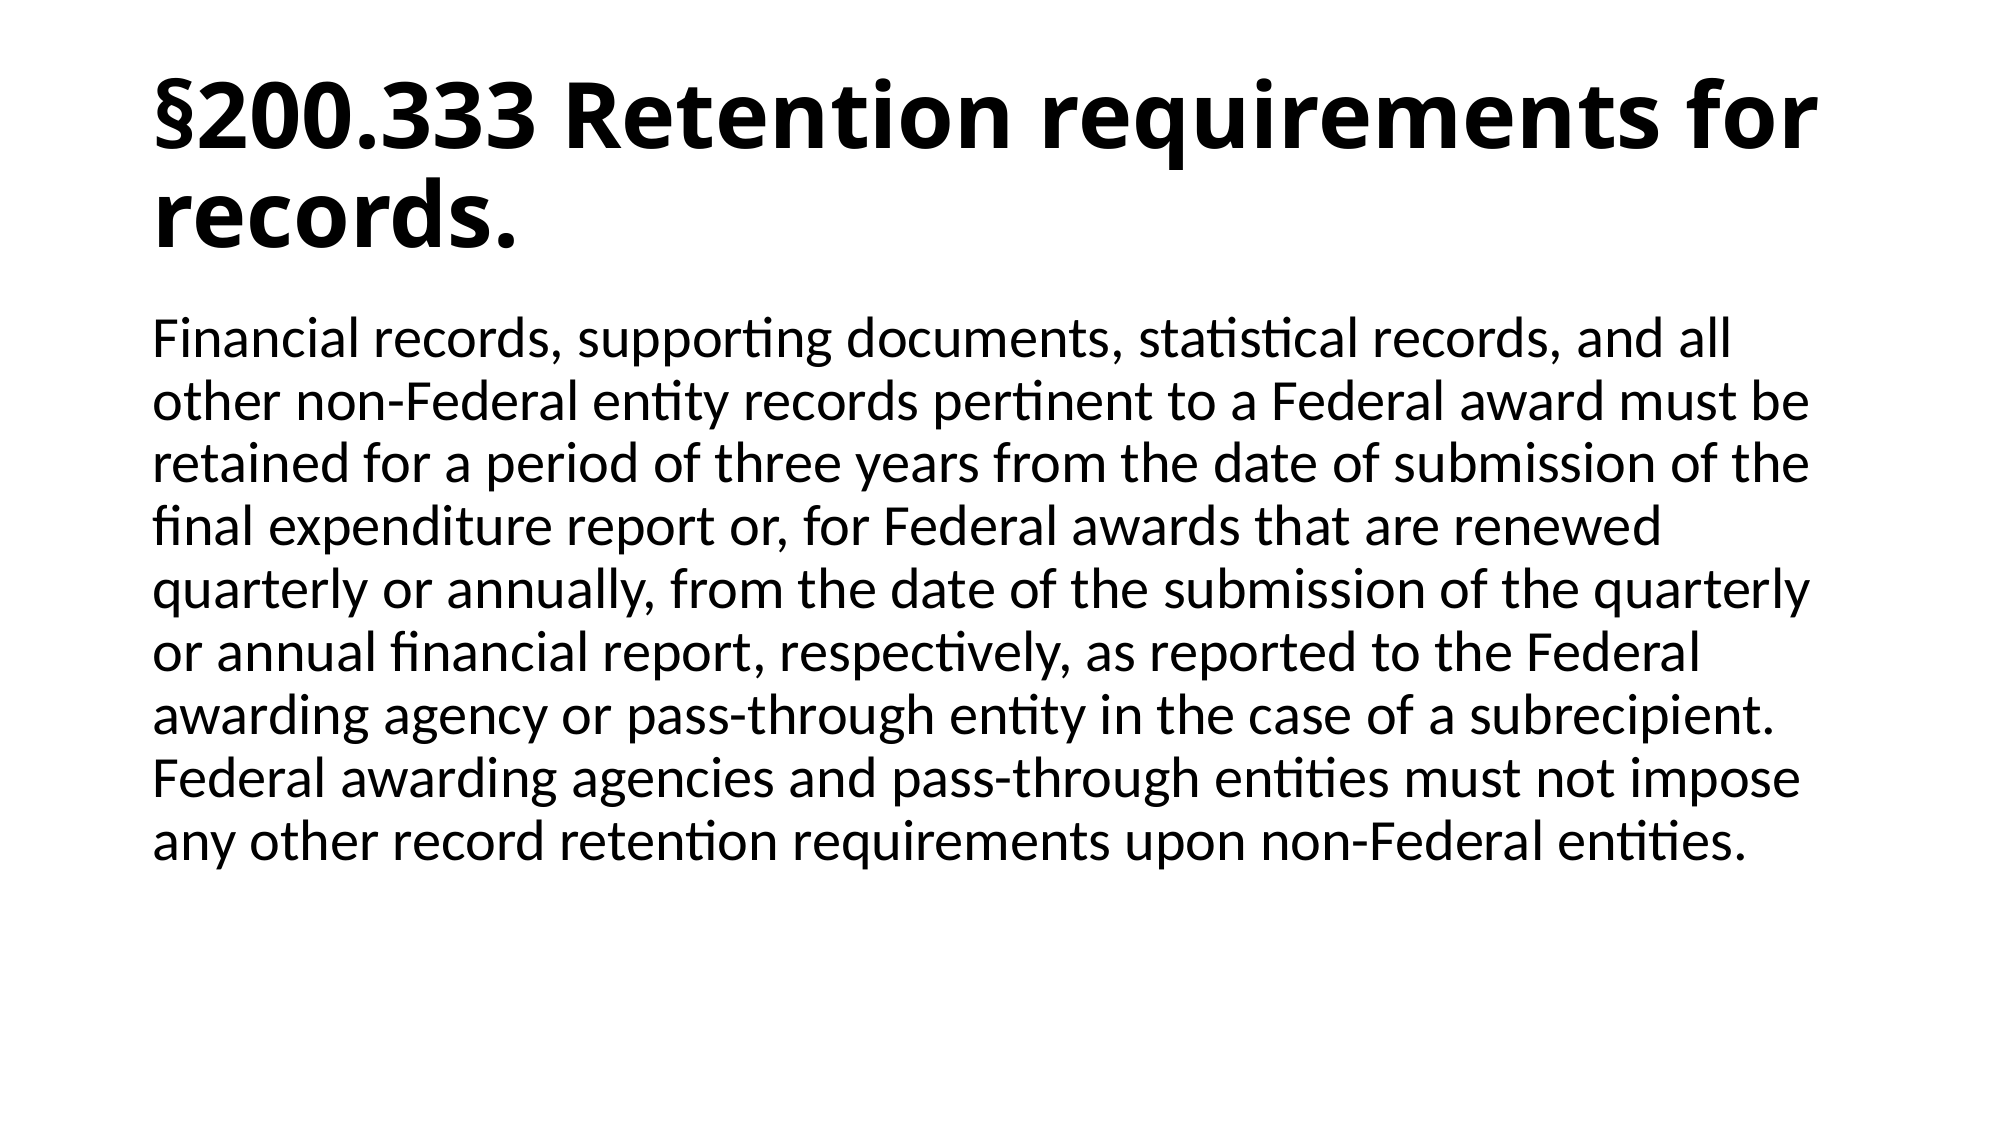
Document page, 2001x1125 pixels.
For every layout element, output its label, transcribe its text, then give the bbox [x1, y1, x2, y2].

list Financial records, supporting documents, statistical records, and all other non-Federal entity records pertinent to a Federal award must be retained for a period of three years from the date of submission of the final expenditure report or, for Federal awards that are renewed quarterly or annually, from the date of the submission of the quarterly or annual financial report, respectively, as reported to the Federal awarding agency or pass-through entity in the case of a subrecipient. Federal awarding agencies and pass-through entities must not impose any other record retention requirements upon non-Federal entities. [137, 299, 1863, 1014]
title §200.333 Retention requirements for records. [137, 59, 1863, 278]
